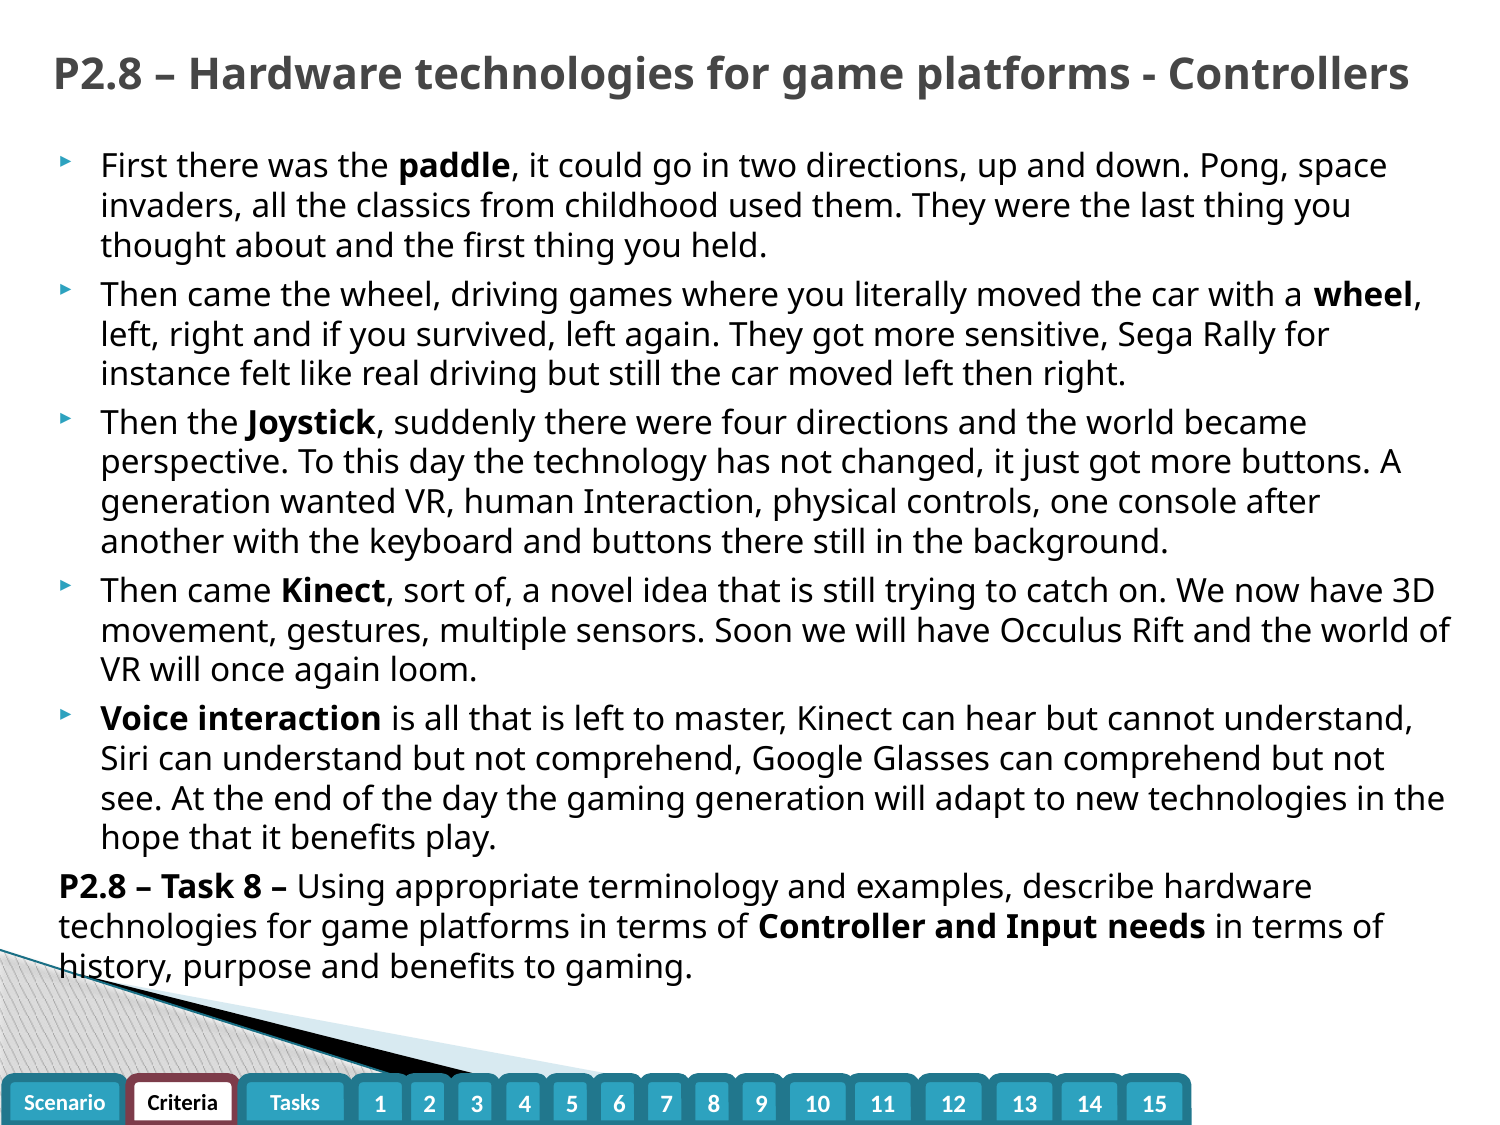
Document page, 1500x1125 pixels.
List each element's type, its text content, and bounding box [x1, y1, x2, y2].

title P2.8 – Hardware technologies for game platforms - Controllers [37, 19, 1471, 126]
list First there was the paddle, it could go in two directions, up and down. Pong, space invaders, all the classics from childhood used them. They were the last thing you thought about and the first thing you held. Then came the wheel, driving games where you literally moved the car with a wheel, left, right and if you survived, left again. They got more sensitive, Sega Rally for instance felt like real driving but still the car moved left then right. Then the Joystick, suddenly there were four directions and the world became perspective. To this day the technology has not changed, it just got more buttons. A generation wanted VR, human Interaction, physical controls, one console after another with the keyboard and buttons there still in the background. Then came Kinect, sort of, a novel idea that is still trying to catch on. We now have 3D movement, gestures, multiple sensors. Soon we will have Occulus Rift and the world of VR will once again loom. Voice interaction is all that is left to master, Kinect can hear but cannot understand, Siri can understand but not comprehend, Google Glasses can comprehend but not see. At the end of the day the gaming generation will adapt to new technologies in the hope that it benefits play. P2.8 – Task 8 – Using appropriate terminology and examples, describe hardware technologies for game platforms in terms of Controller and Input needs in terms of history, purpose and benefits to gaming. [41, 137, 1471, 1047]
